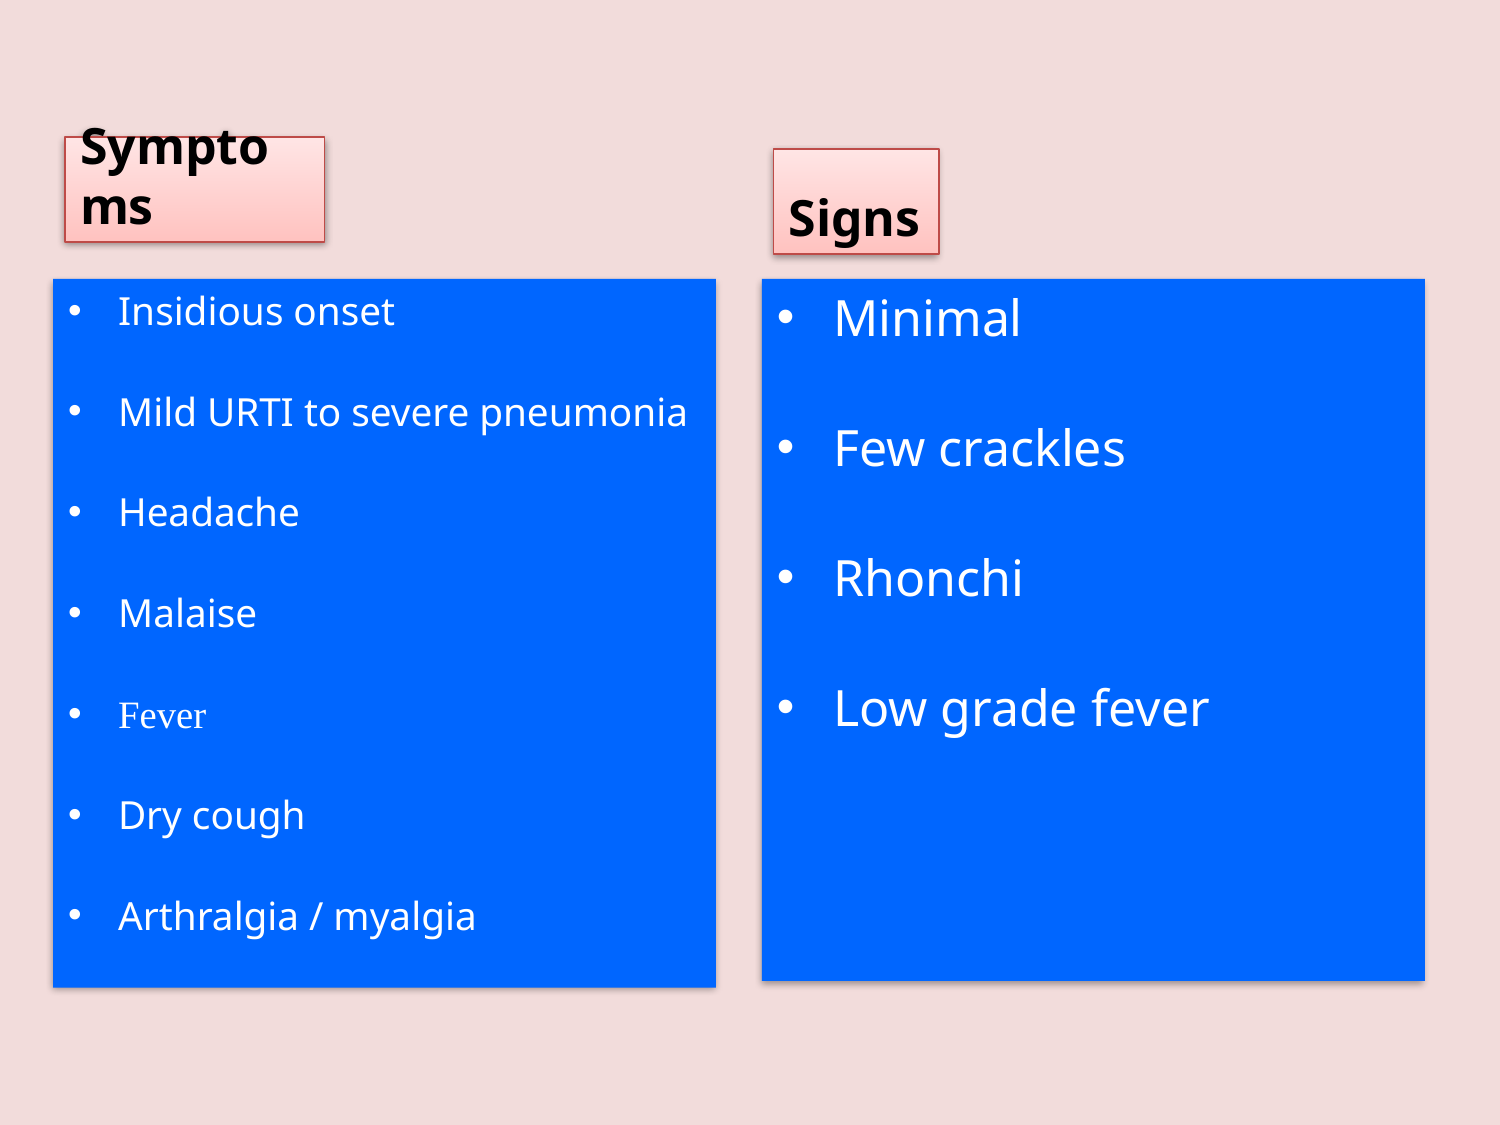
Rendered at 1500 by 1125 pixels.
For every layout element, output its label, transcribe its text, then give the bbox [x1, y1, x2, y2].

list Signs [773, 148, 940, 255]
list Insidious onset Mild URTI to severe pneumonia Headache Malaise Fever Dry cough Arthralgia / myalgia [53, 278, 716, 988]
list Minimal Few crackles Rhonchi Low grade fever [761, 278, 1425, 981]
list Symptoms [64, 136, 325, 243]
